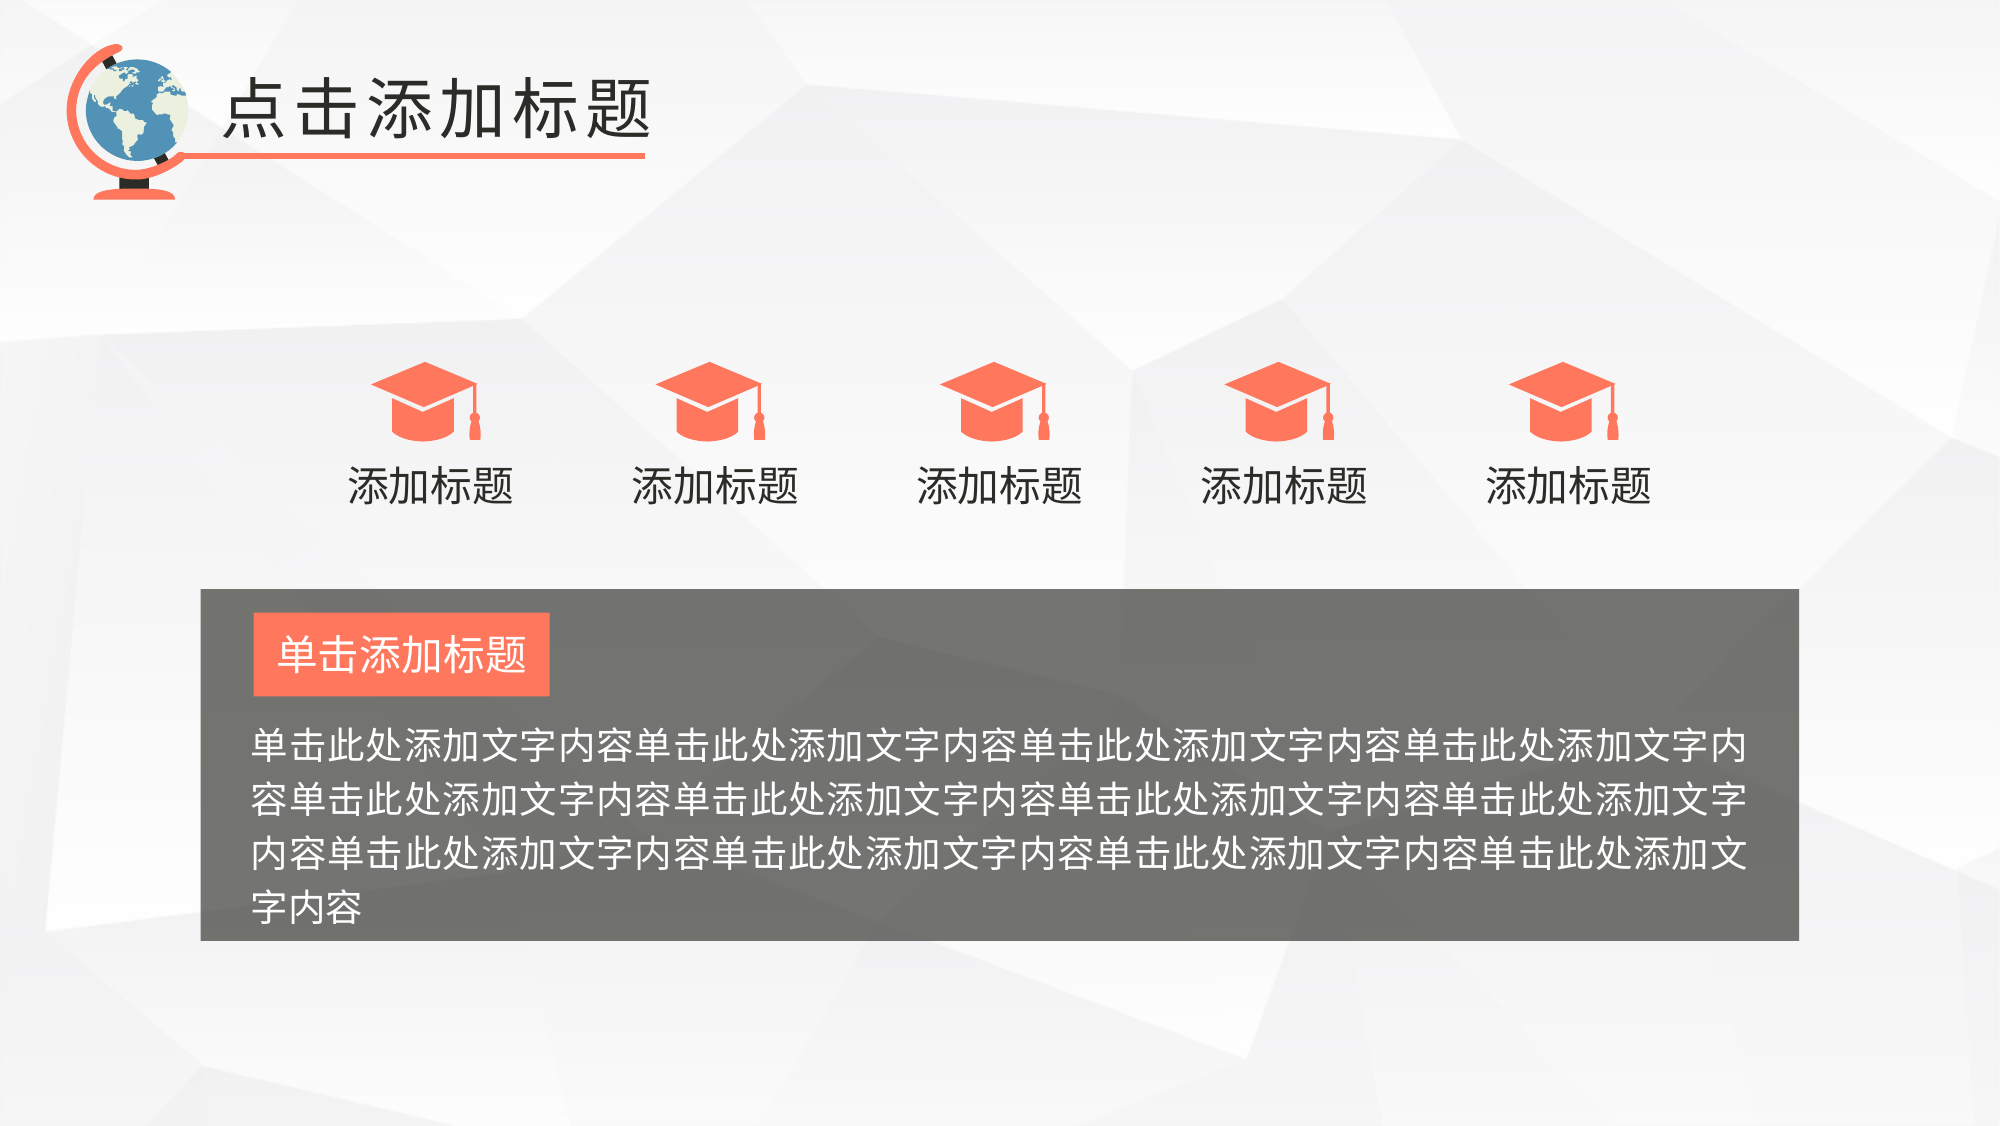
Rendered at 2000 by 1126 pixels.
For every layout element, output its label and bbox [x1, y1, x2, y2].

picture [0, 0, 2000, 1126]
text_box [294, 361, 568, 518]
text_box [66, 42, 703, 200]
text_box [863, 361, 1137, 518]
text_box [1147, 361, 1421, 518]
text_box [200, 588, 1800, 942]
text_box [1432, 361, 1706, 518]
text_box [578, 361, 852, 518]
